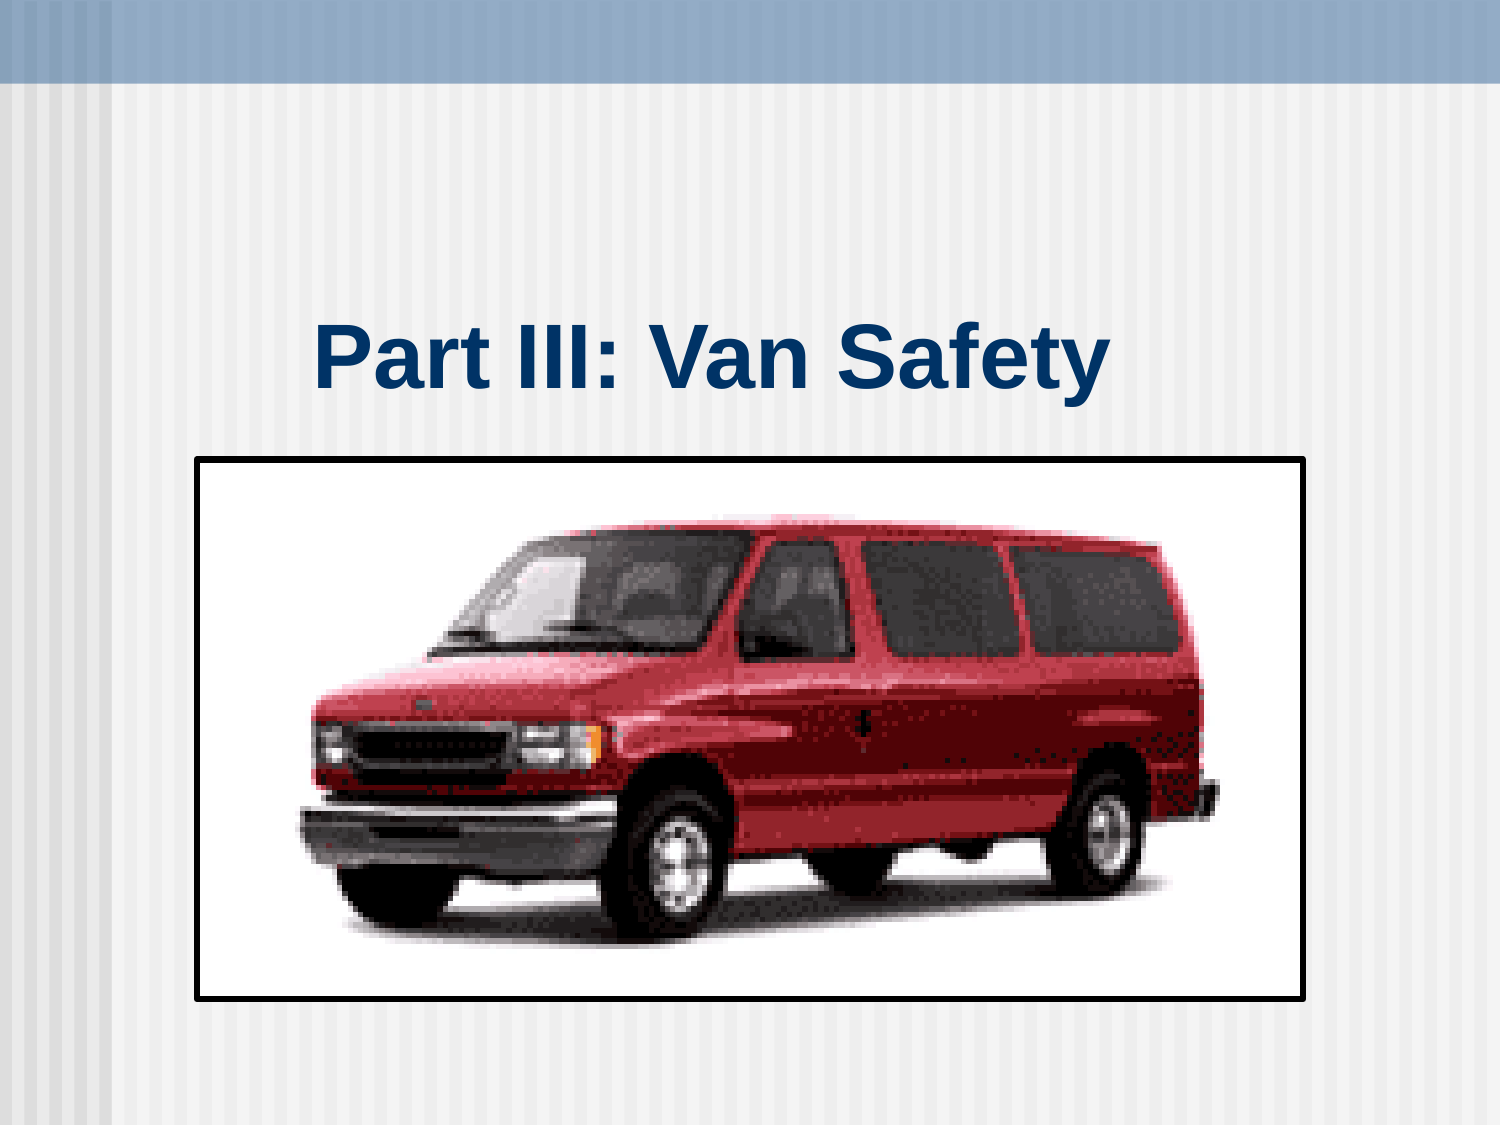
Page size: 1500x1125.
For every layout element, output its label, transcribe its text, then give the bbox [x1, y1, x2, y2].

title Part III: Van Safety [37, 289, 1388, 416]
picture [199, 462, 1301, 997]
